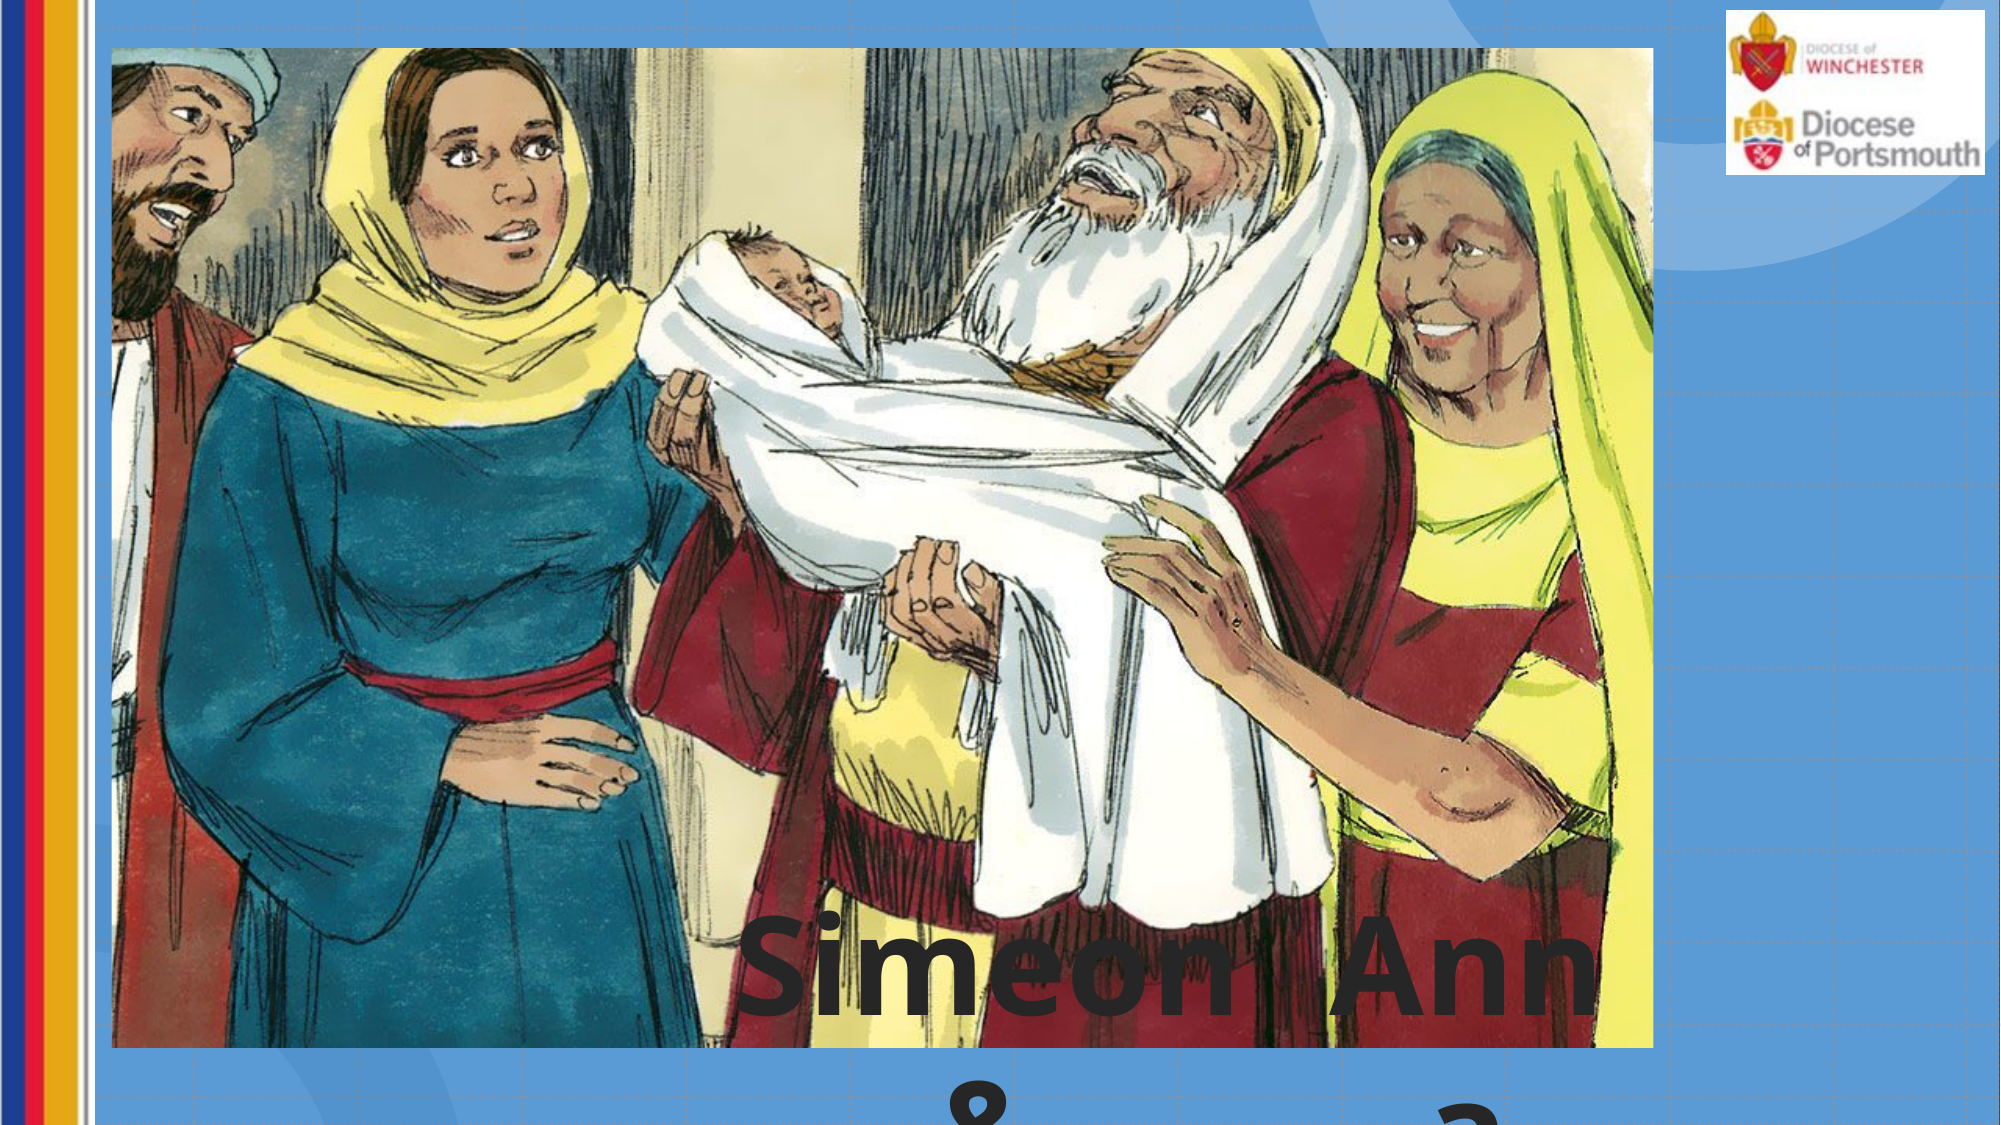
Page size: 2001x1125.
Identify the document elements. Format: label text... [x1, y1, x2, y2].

picture [0, 0, 95, 1125]
text_box Anna [1282, 1052, 1652, 1125]
text_box Simeon & [676, 1052, 1282, 1125]
picture [1726, 10, 1985, 175]
picture [111, 47, 1654, 1052]
